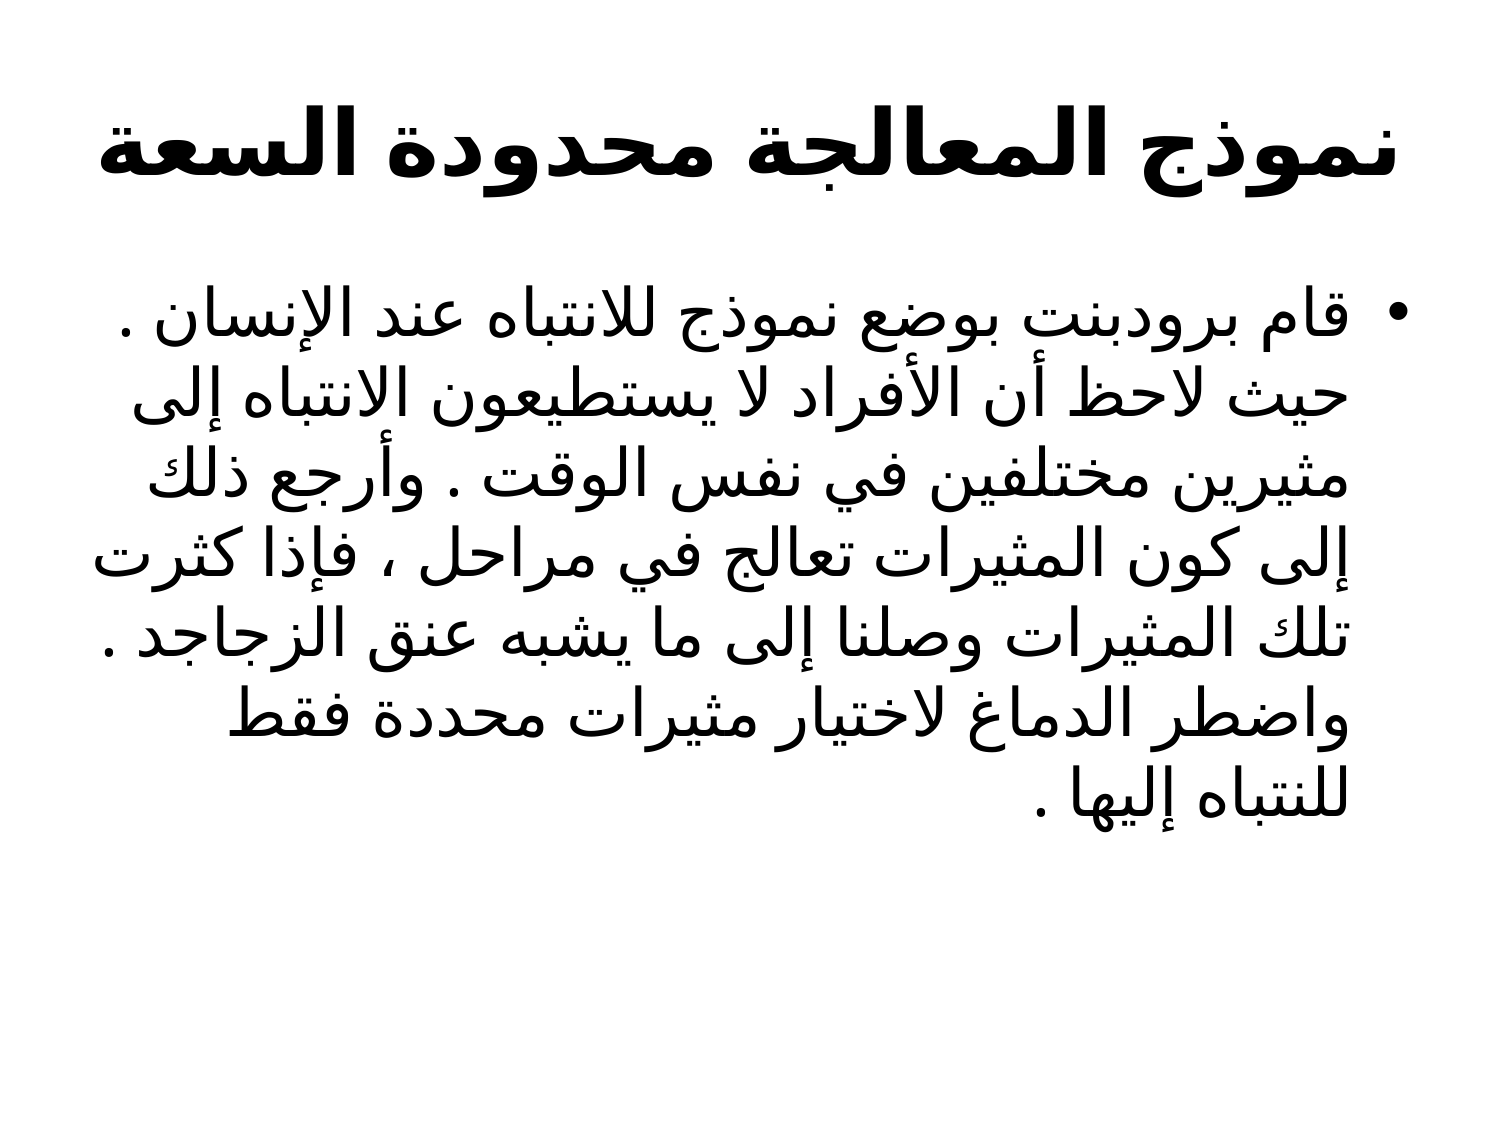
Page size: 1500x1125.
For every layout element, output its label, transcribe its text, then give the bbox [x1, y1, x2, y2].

list قام برودبنت بوضع نموذج للانتباه عند الإنسان . حيث لاحظ أن الأفراد لا يستطيعون الانتباه إلى مثيرين مختلفين في نفس الوقت . وأرجع ذلك إلى كون المثيرات تعالج في مراحل ، فإذا كثرت تلك المثيرات وصلنا إلى ما يشبه عنق الزجاجد . واضطر الدماغ لاختيار مثيرات محددة فقط للنتباه إليها . [75, 262, 1425, 1005]
title نموذج المعالجة محدودة السعة [75, 45, 1425, 233]
